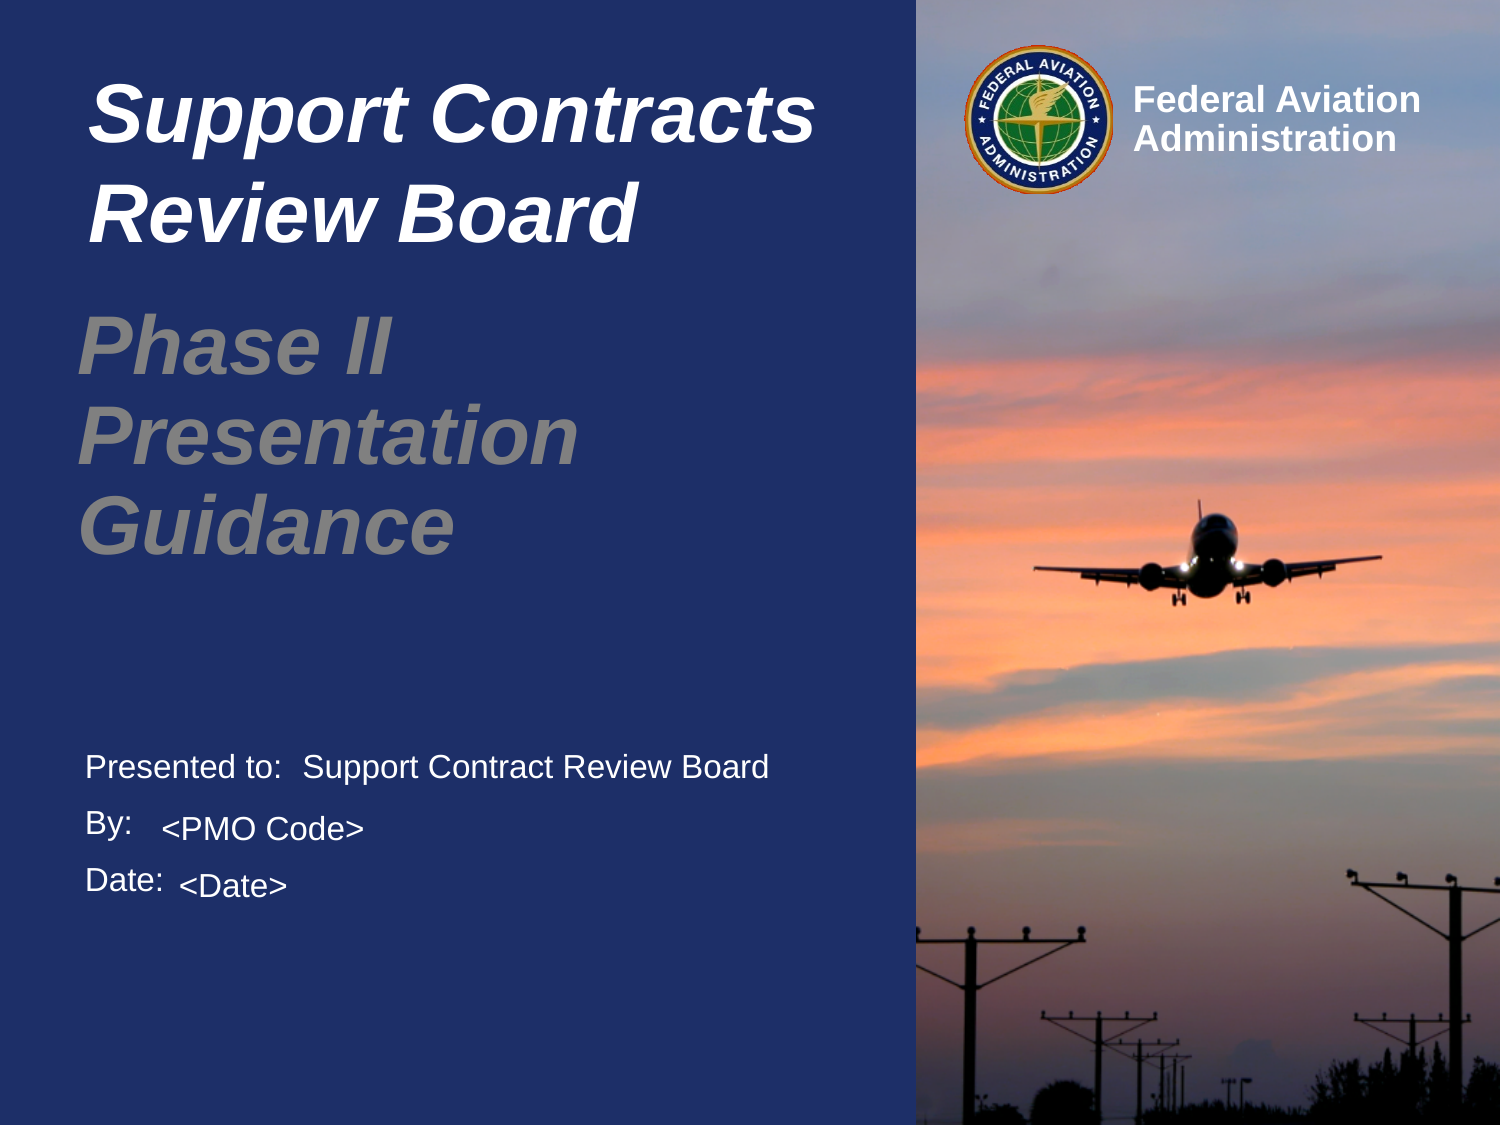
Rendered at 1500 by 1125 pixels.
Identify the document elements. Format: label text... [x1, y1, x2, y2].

picture [916, 0, 1500, 1125]
text_box <PMO Code> [146, 799, 715, 855]
text_box Support Contract Review Board [287, 737, 857, 793]
title Support Contracts Review Board [73, 51, 891, 281]
text_box <Date> [163, 856, 733, 912]
subtitle Phase II Presentation Guidance [62, 295, 875, 583]
